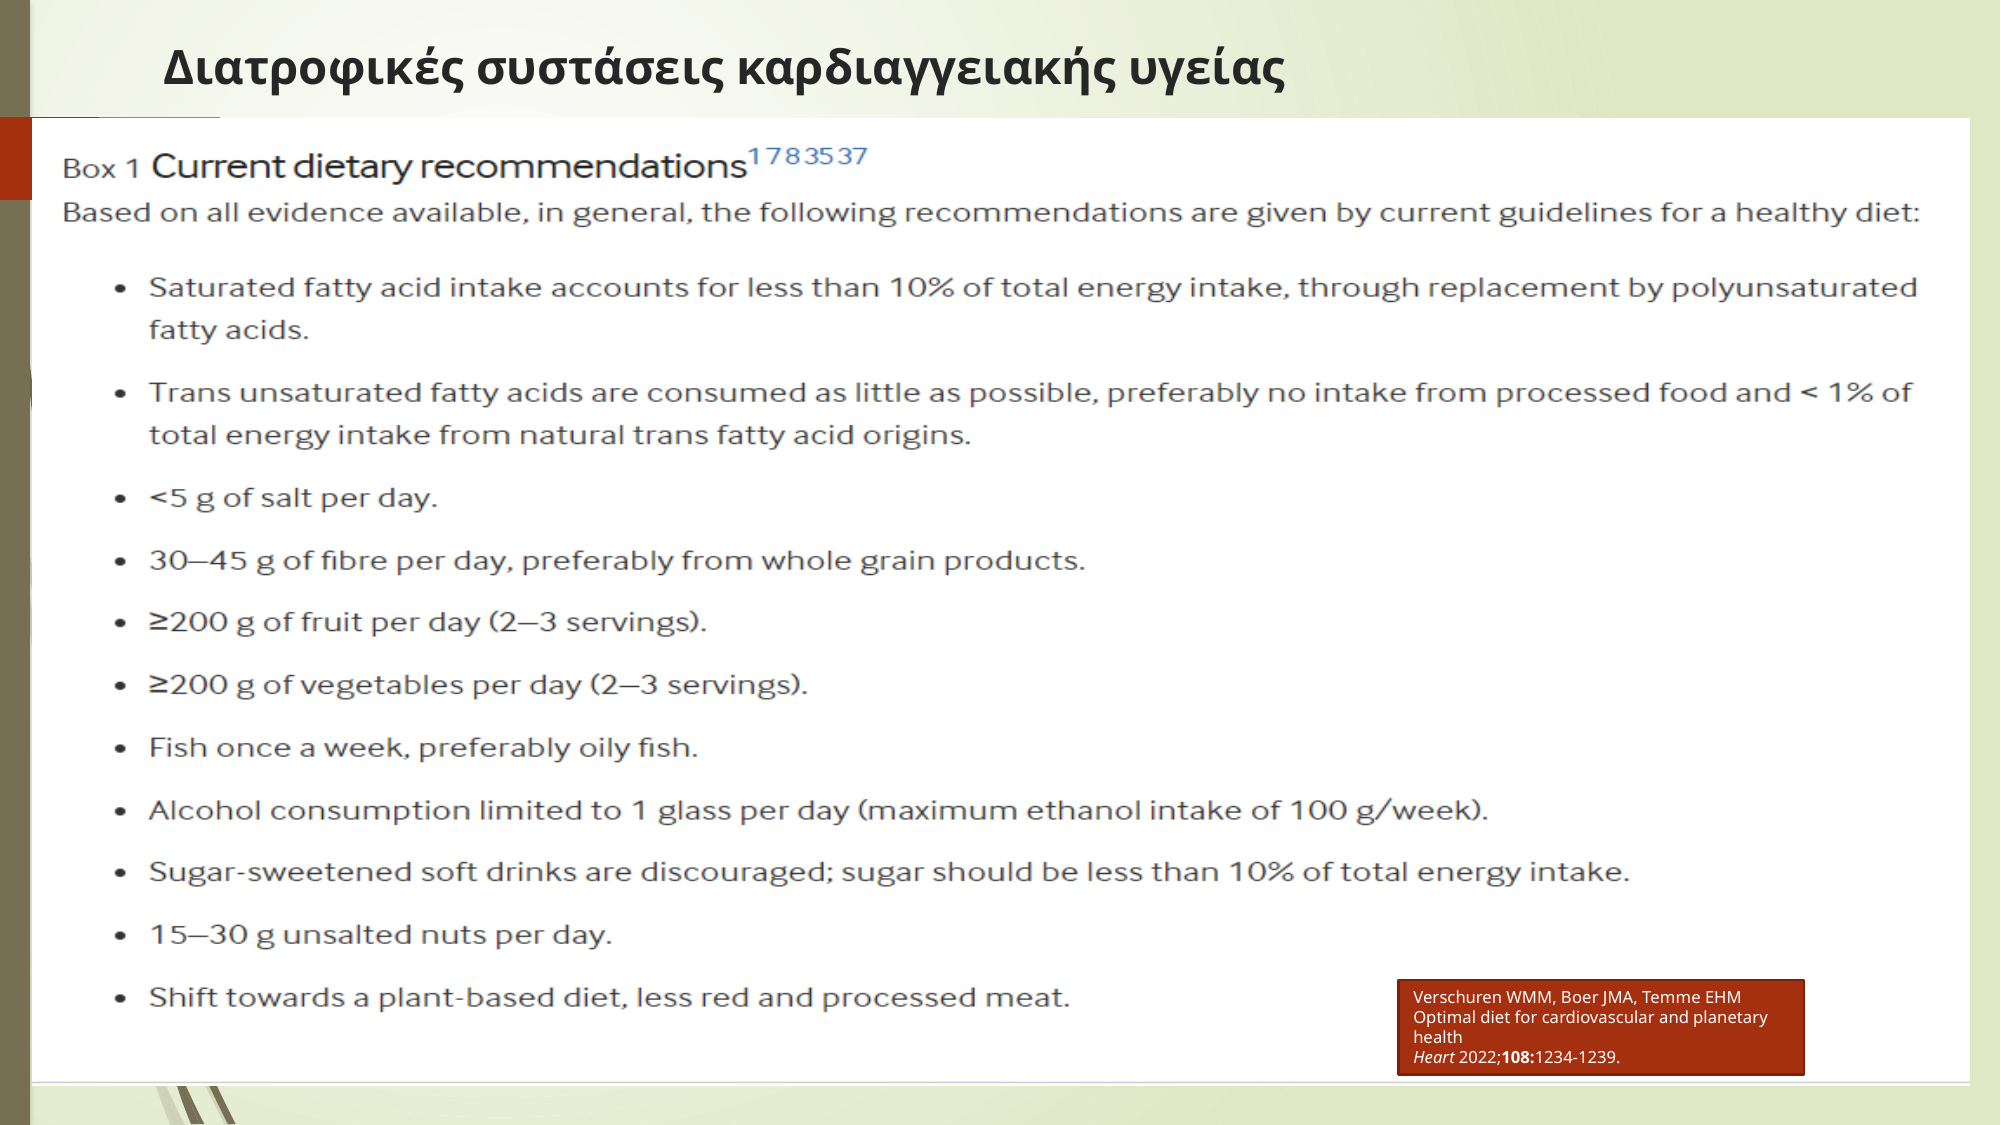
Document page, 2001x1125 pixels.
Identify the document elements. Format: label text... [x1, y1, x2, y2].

title Διατροφικές συστάσεις καρδιαγγειακής υγείας [148, 29, 1888, 103]
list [32, 118, 1971, 1086]
